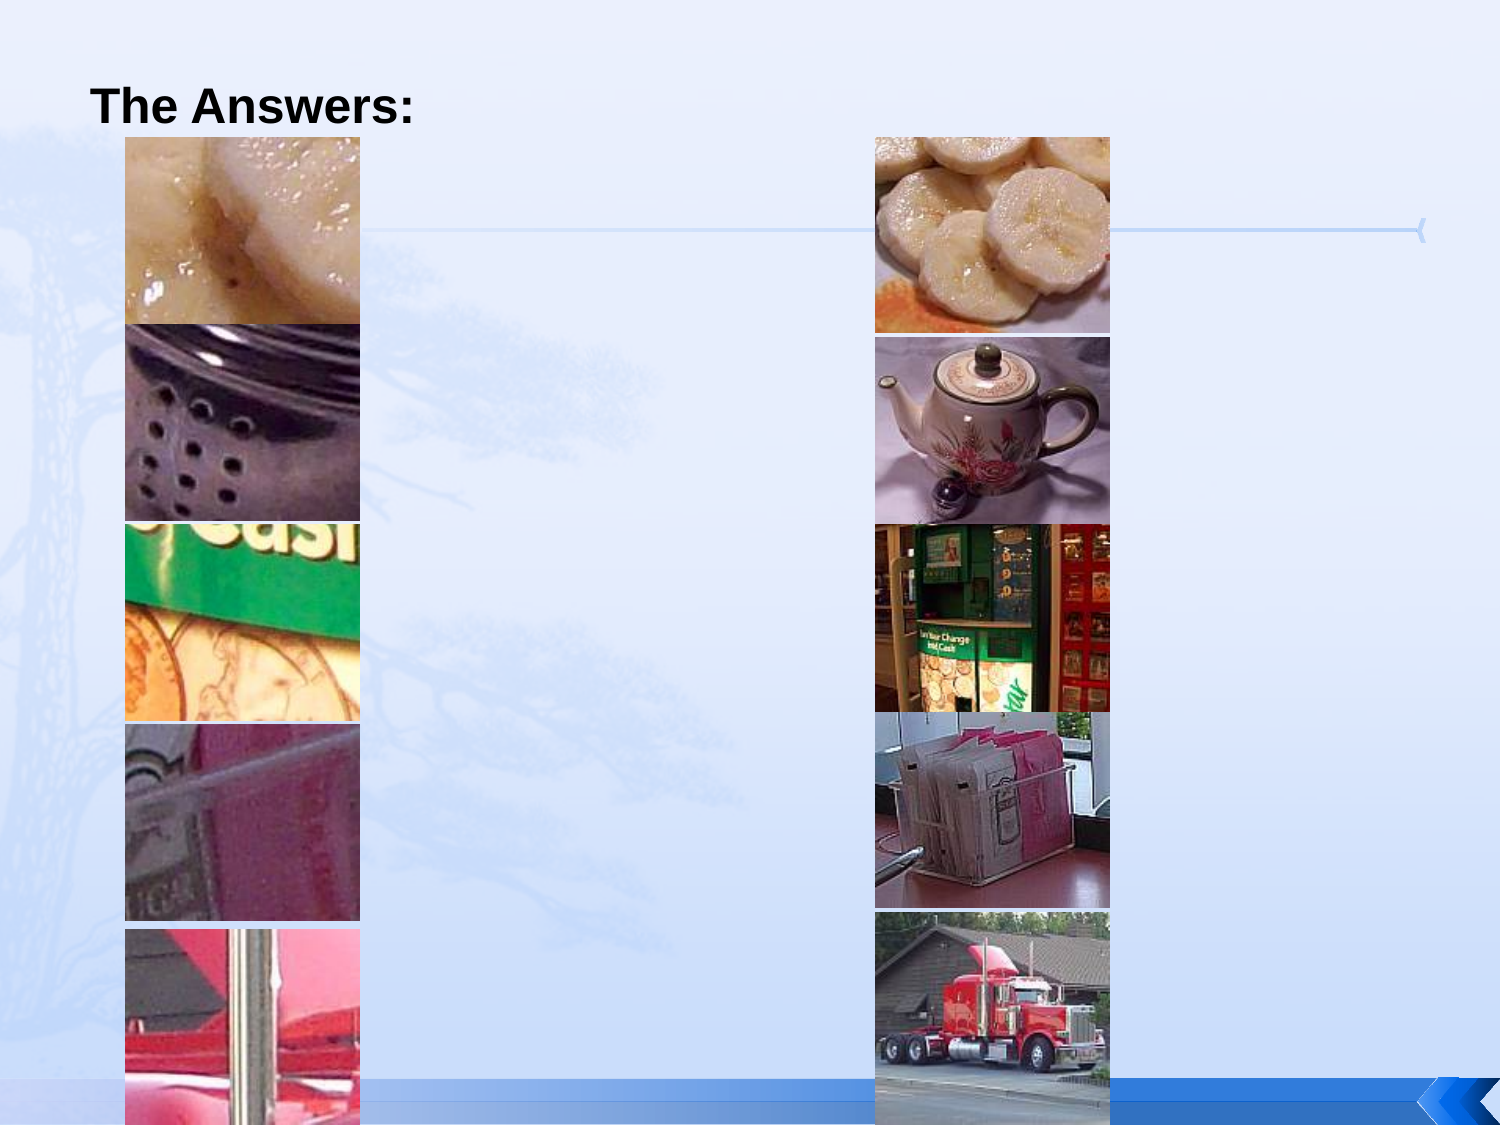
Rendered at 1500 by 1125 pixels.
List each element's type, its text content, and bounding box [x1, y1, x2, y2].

picture [124, 524, 360, 721]
picture [874, 336, 1110, 909]
title The Answers: [75, 45, 1425, 163]
picture [124, 929, 360, 1125]
picture [874, 136, 1110, 334]
picture [124, 724, 360, 921]
picture [124, 136, 360, 521]
picture [874, 911, 1110, 1125]
